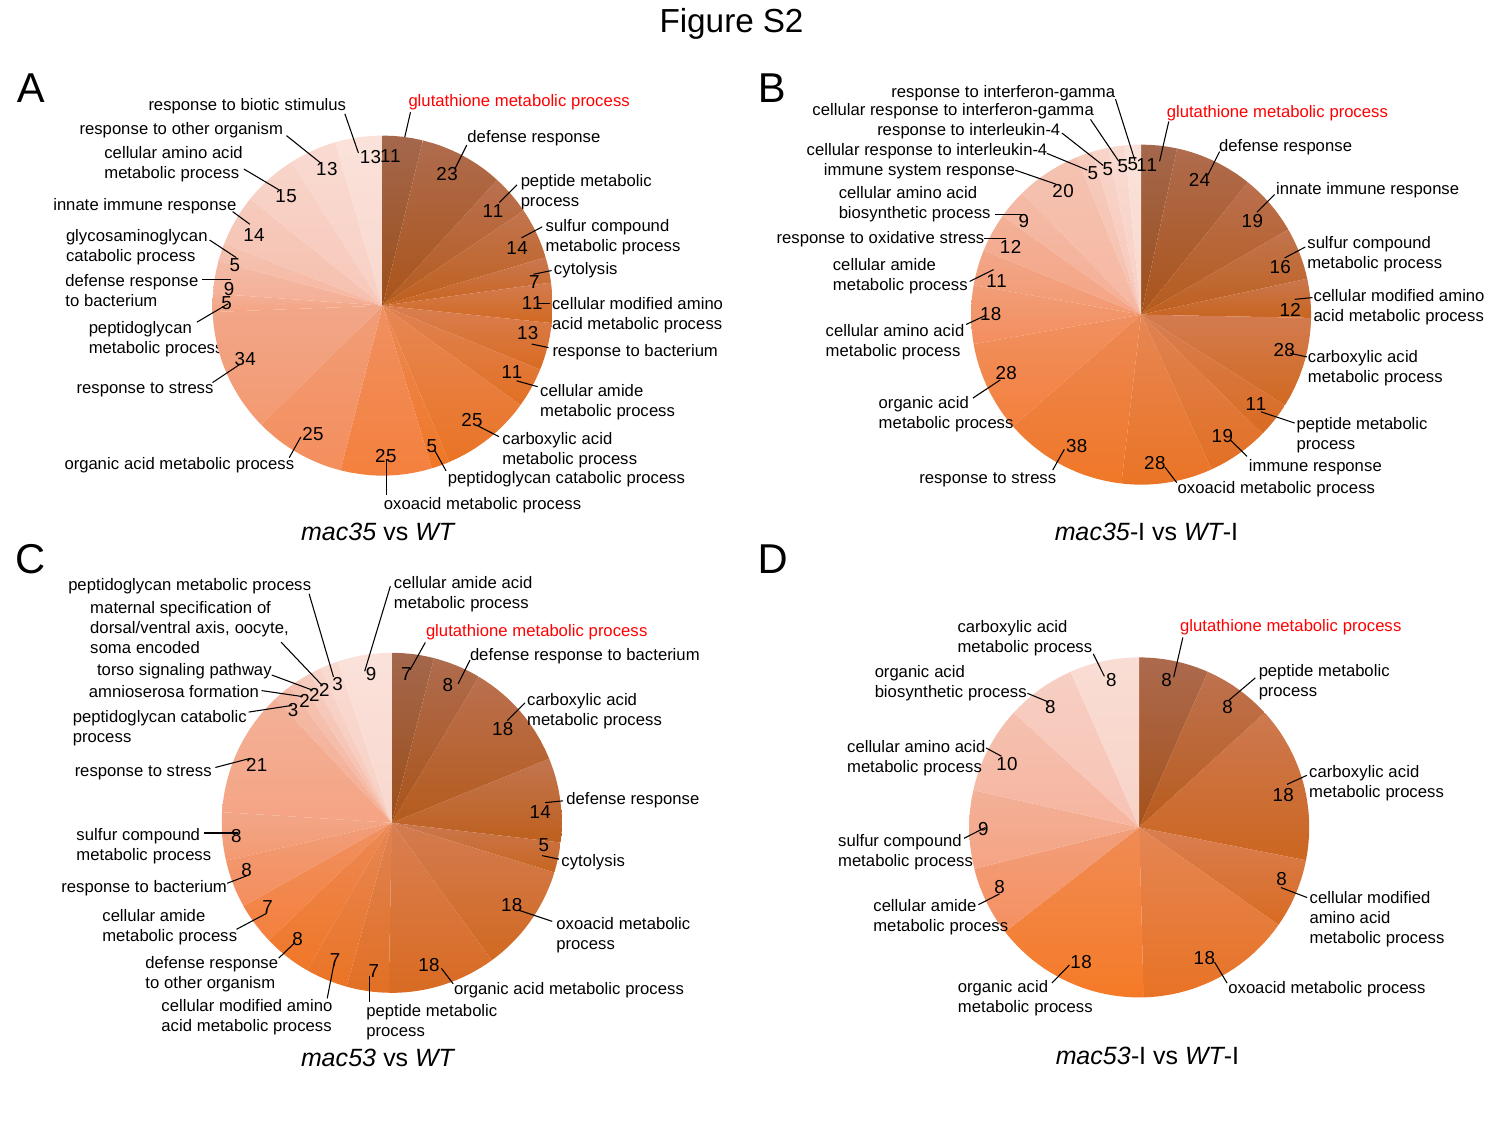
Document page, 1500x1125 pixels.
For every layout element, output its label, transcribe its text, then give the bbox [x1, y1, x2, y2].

text_box mac53 vs WT [286, 1048, 482, 1080]
text_box B [743, 53, 801, 119]
text_box C [0, 524, 61, 590]
text_box mac35-I vs WT-I [1039, 508, 1254, 553]
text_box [37, 82, 759, 521]
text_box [45, 564, 722, 1048]
text_box A [2, 53, 60, 119]
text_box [760, 73, 1500, 505]
text_box Figure S2 [644, 0, 856, 47]
text_box mac53-I vs WT-I [1041, 1032, 1255, 1078]
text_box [823, 607, 1500, 1024]
text_box mac35 vs WT [286, 521, 523, 553]
text_box D [743, 524, 803, 590]
